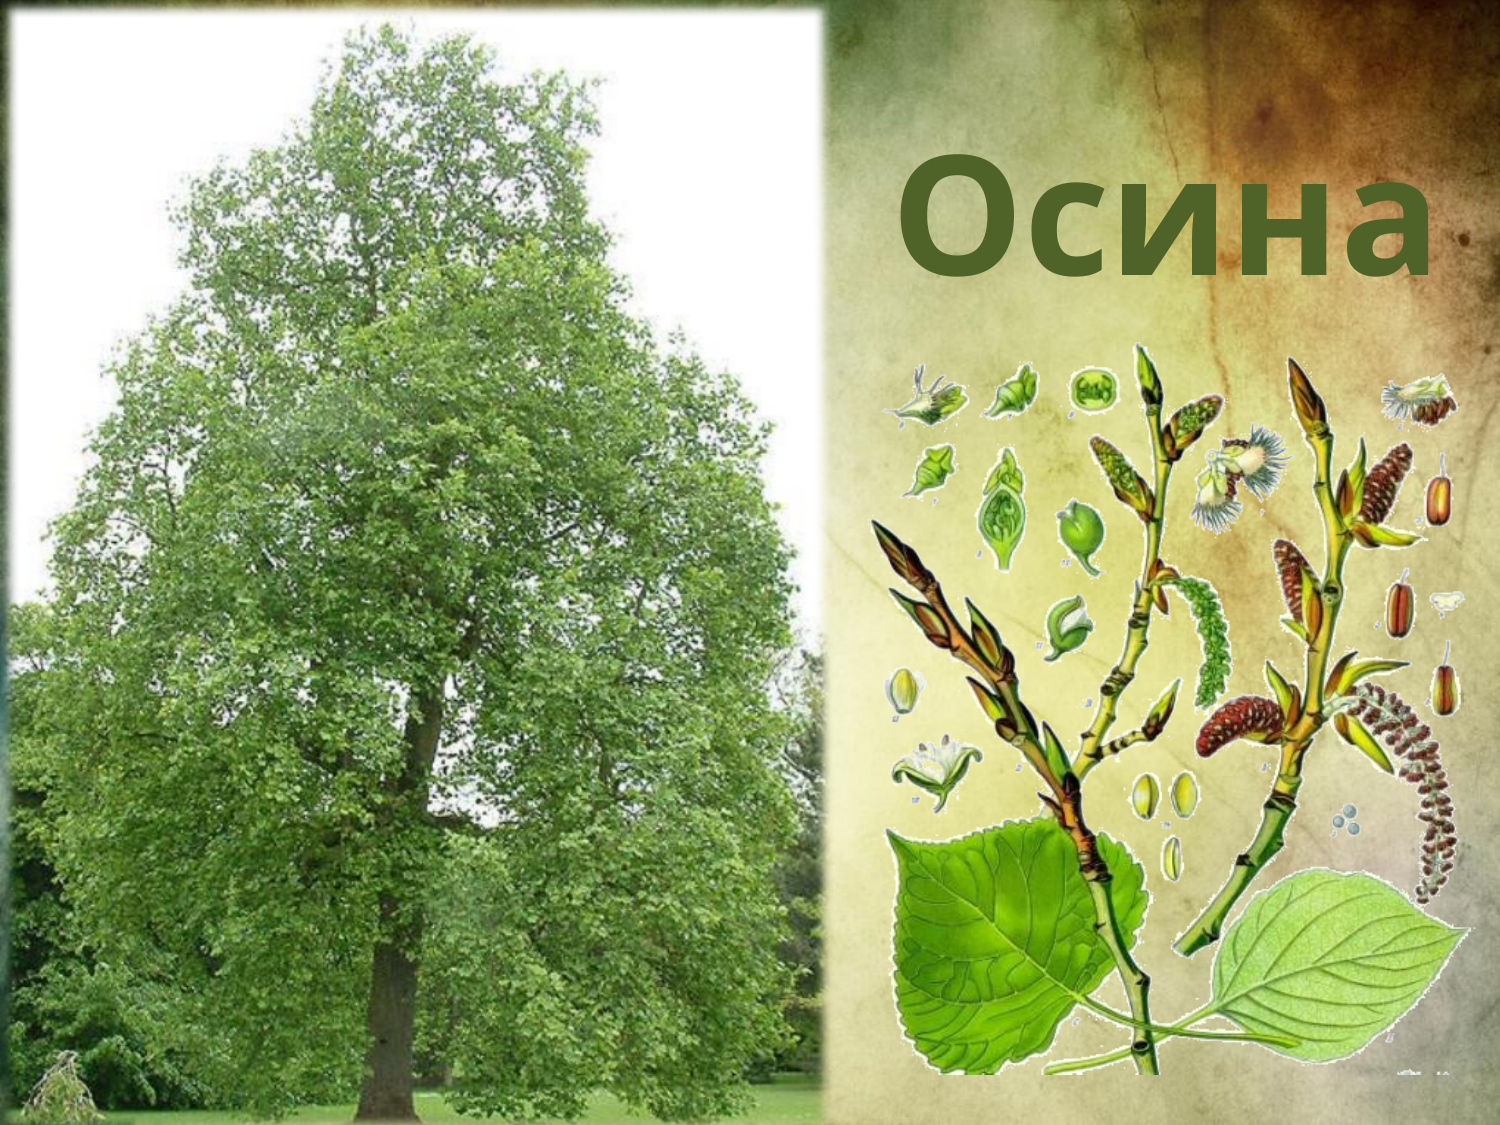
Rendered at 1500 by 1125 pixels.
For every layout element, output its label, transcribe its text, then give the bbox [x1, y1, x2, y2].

text_box Осина [836, 101, 1500, 317]
picture [0, 0, 1500, 1125]
